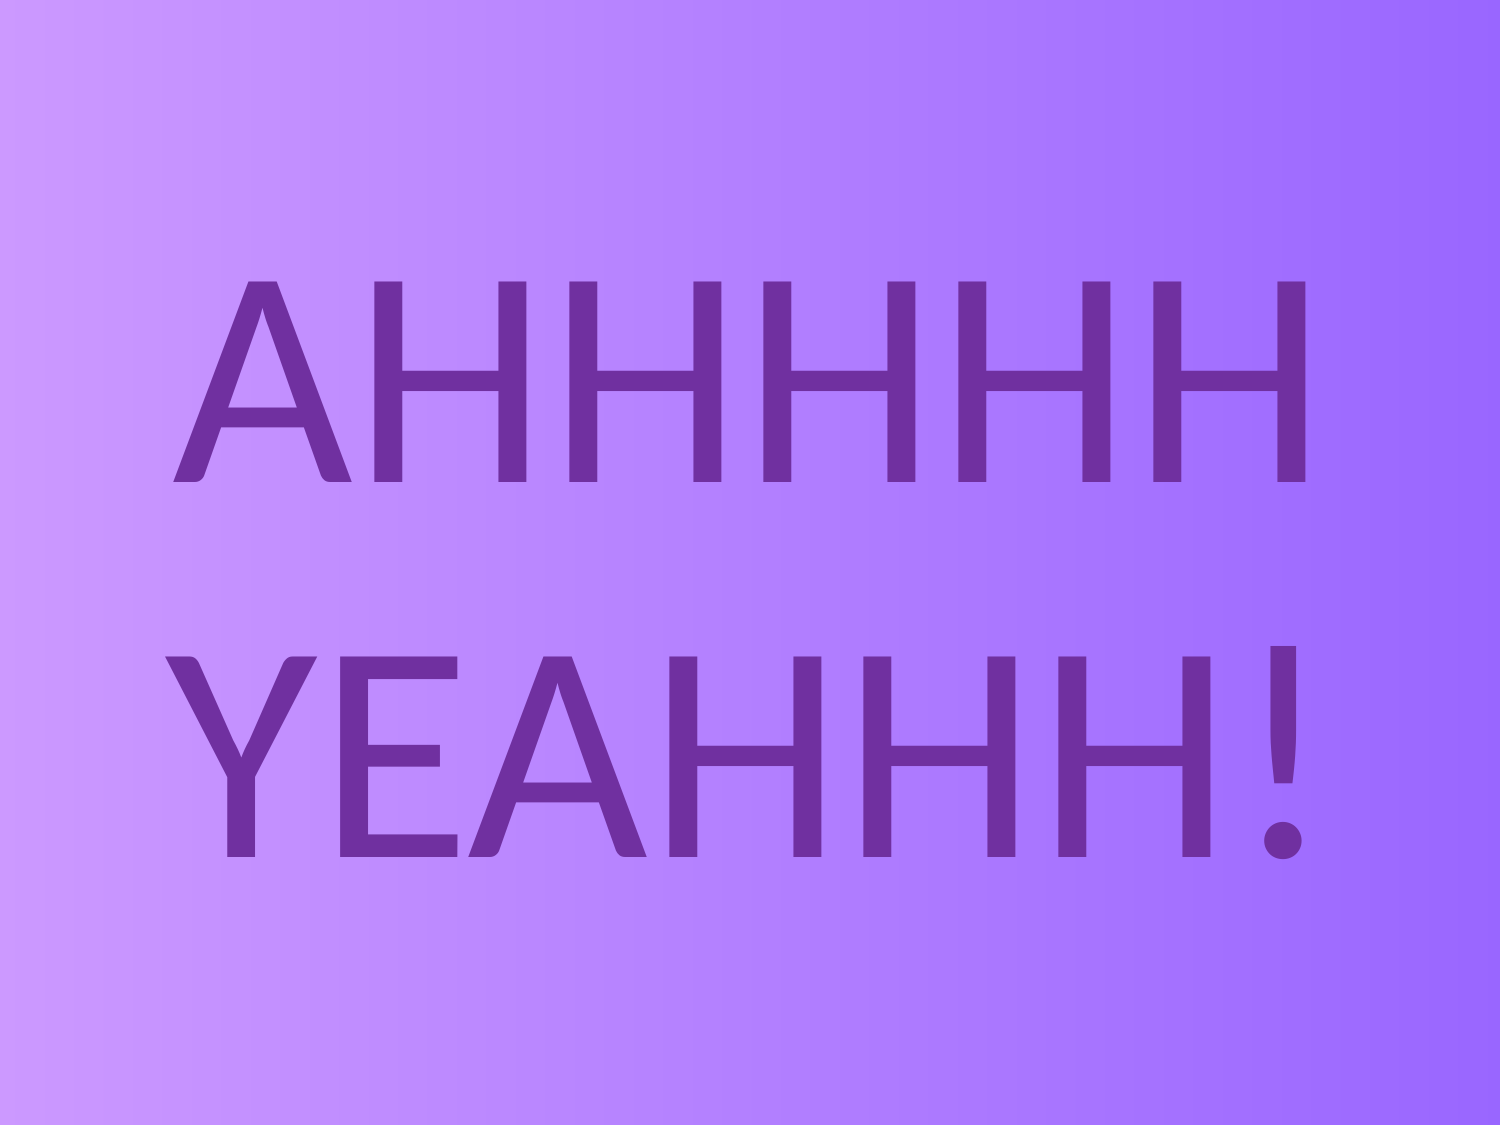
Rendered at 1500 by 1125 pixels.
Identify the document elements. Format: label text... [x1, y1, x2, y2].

text_box AHHHHH YEAHHH! [0, 162, 1500, 928]
